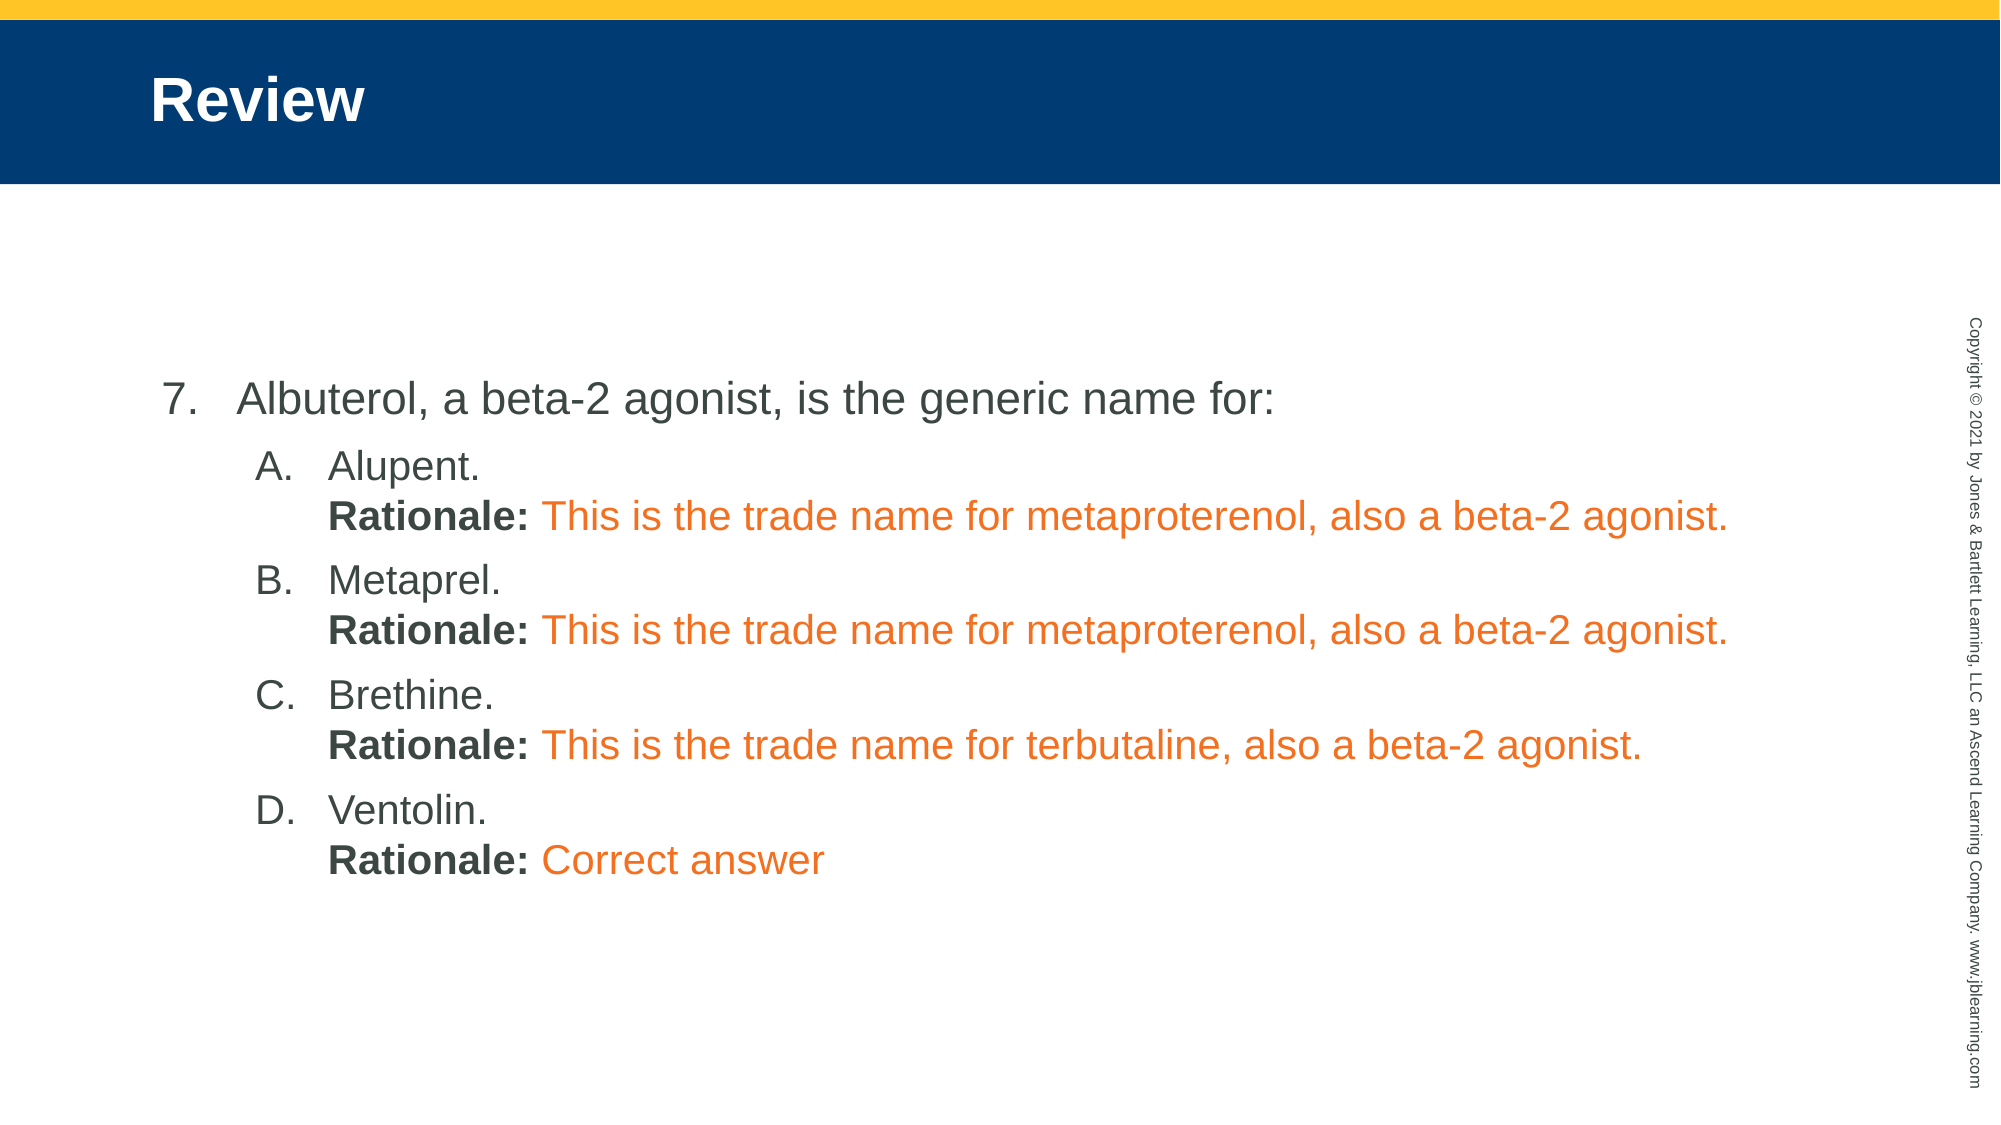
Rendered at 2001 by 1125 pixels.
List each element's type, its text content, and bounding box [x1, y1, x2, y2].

title Review [0, 19, 2000, 185]
list Albuterol, a beta-2 agonist, is the generic name for: Alupent. Rationale: This is the trade name for metaproterenol, also a beta-2 agonist. Metaprel. Rationale: This is the trade name for metaproterenol, also a beta-2 agonist. Brethine. Rationale: This is the trade name for terbutaline, also a beta-2 agonist. Ventolin. Rationale: Correct answer [146, 361, 1859, 1016]
